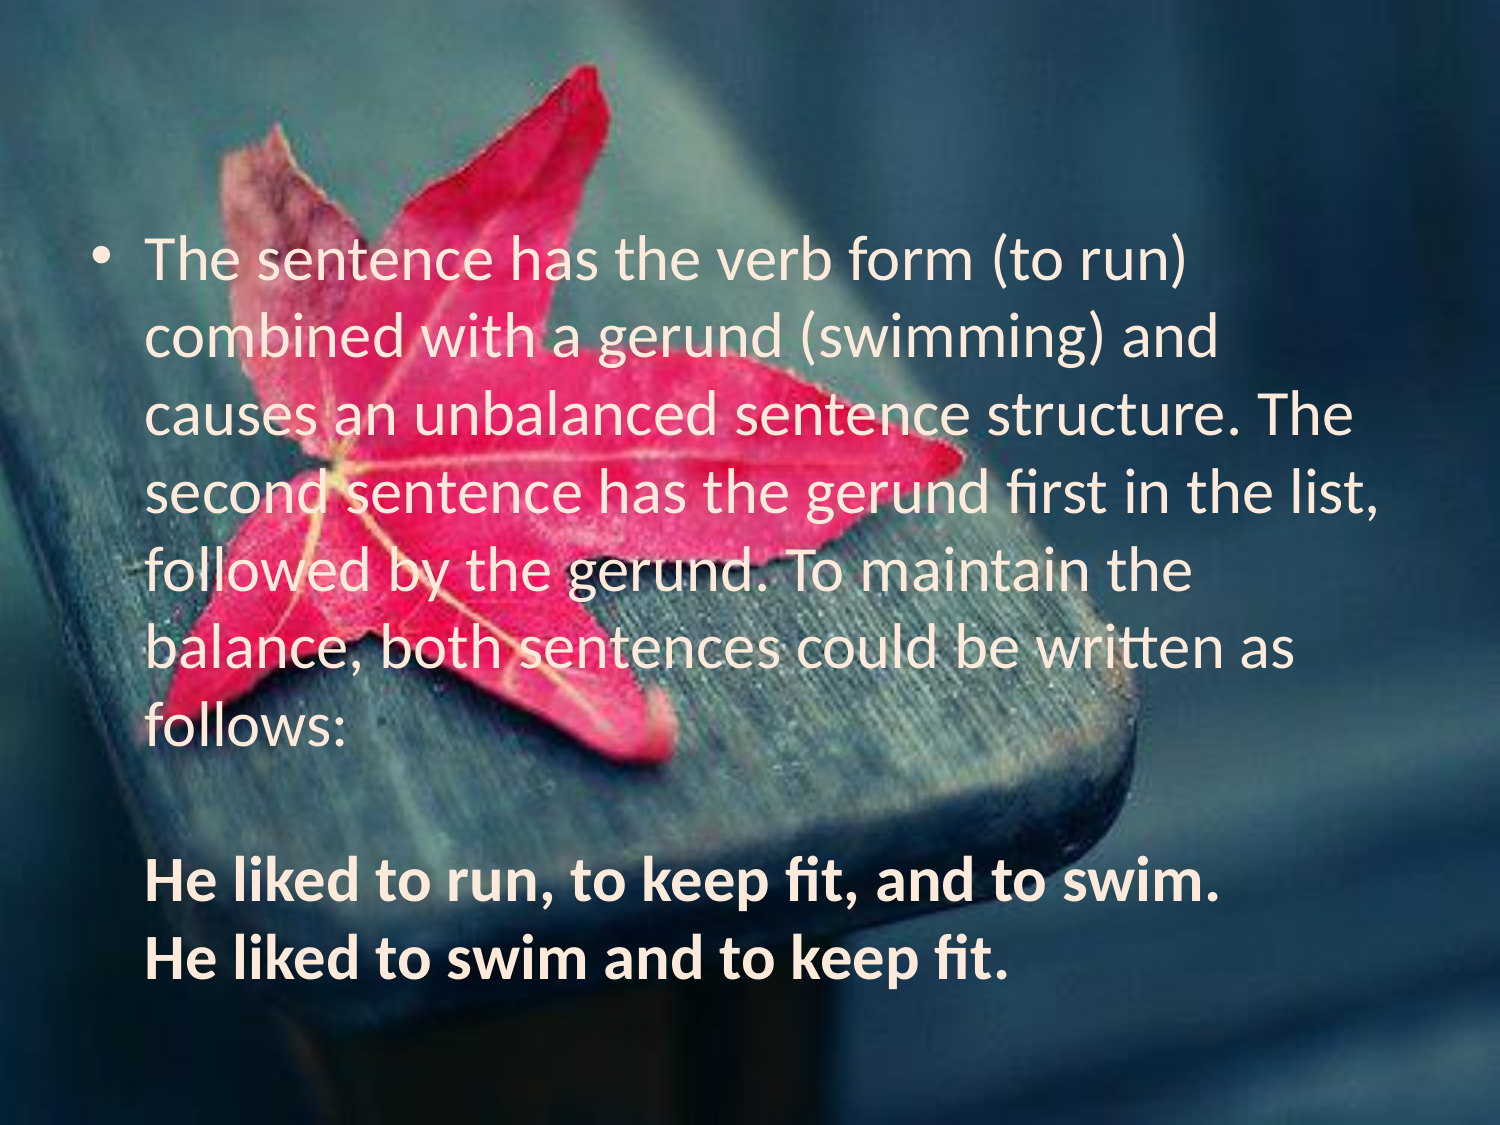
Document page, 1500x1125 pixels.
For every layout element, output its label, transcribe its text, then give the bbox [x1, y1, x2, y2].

picture [0, 0, 1500, 1125]
list The sentence has the verb form (to run) combined with a gerund (swimming) and causes an unbalanced sentence structure. The second sentence has the gerund first in the list, followed by the gerund. To maintain the balance, both sentences could be written as follows: He liked to run, to keep fit, and to swim. He liked to swim and to keep fit. [75, 208, 1425, 1005]
